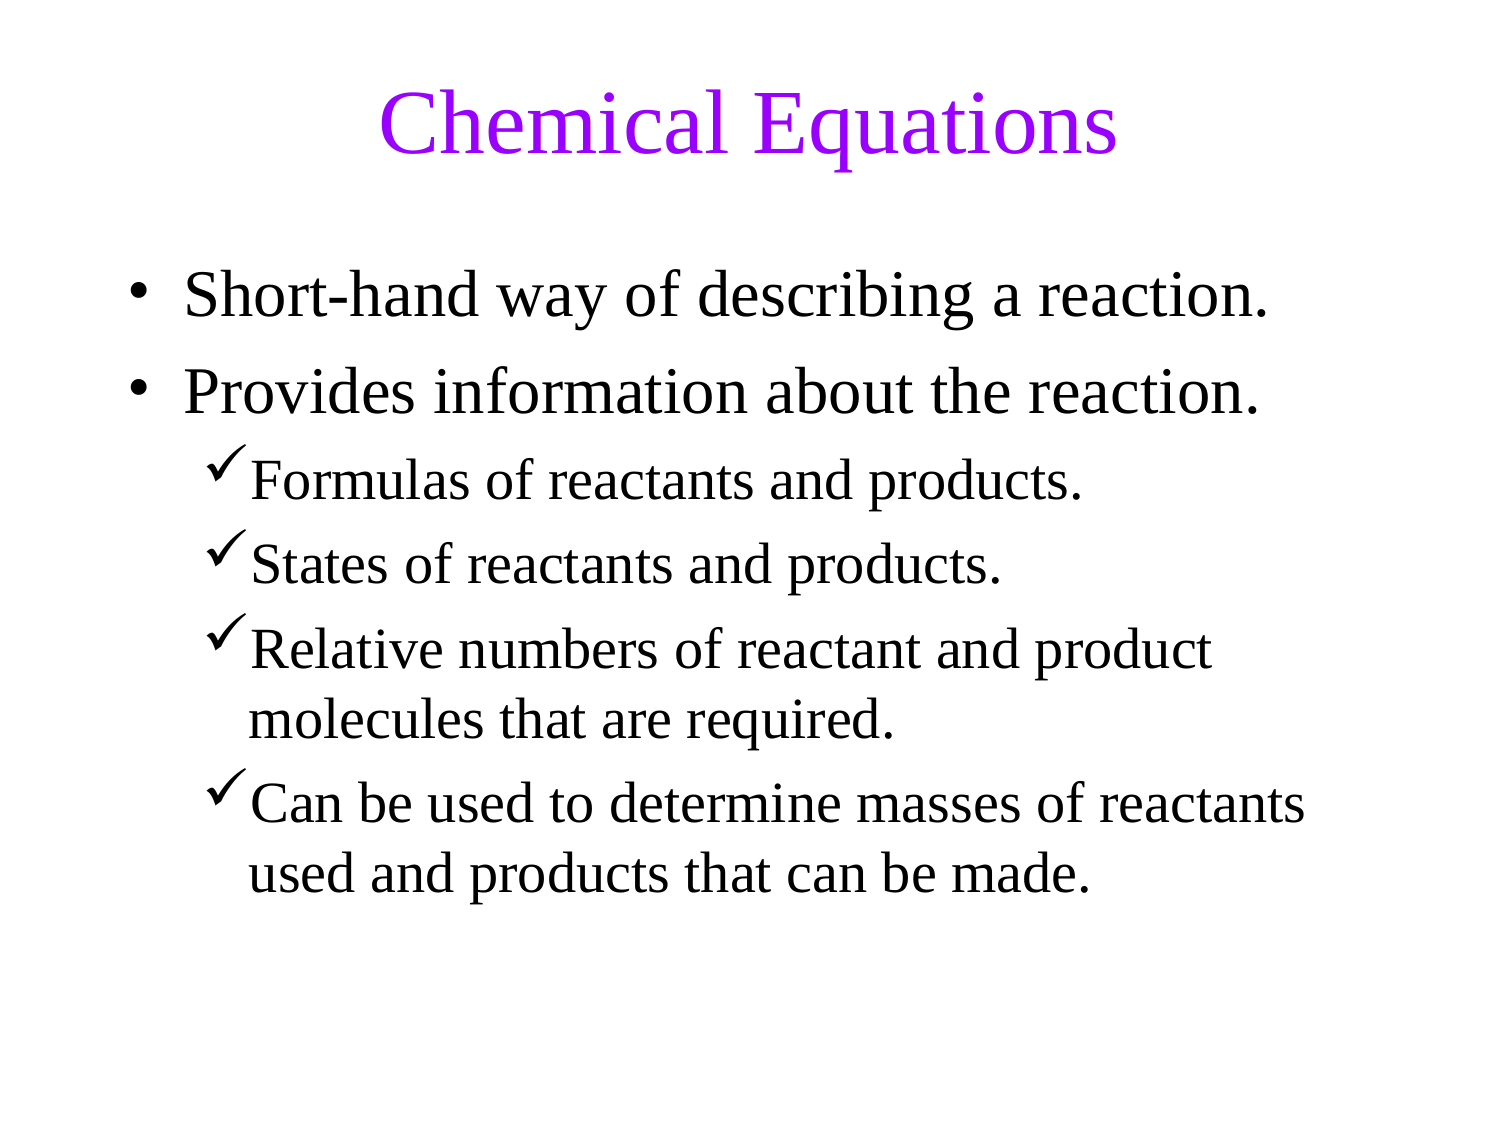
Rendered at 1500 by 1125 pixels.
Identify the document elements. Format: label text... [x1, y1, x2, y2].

text_box Short-hand way of describing a reaction. Provides information about the reaction. Formulas of reactants and products. States of reactants and products. Relative numbers of reactant and product molecules that are required. Can be used to determine masses of reactants used and products that can be made. [112, 242, 1388, 918]
text_box Chemical Equations [112, 23, 1388, 211]
